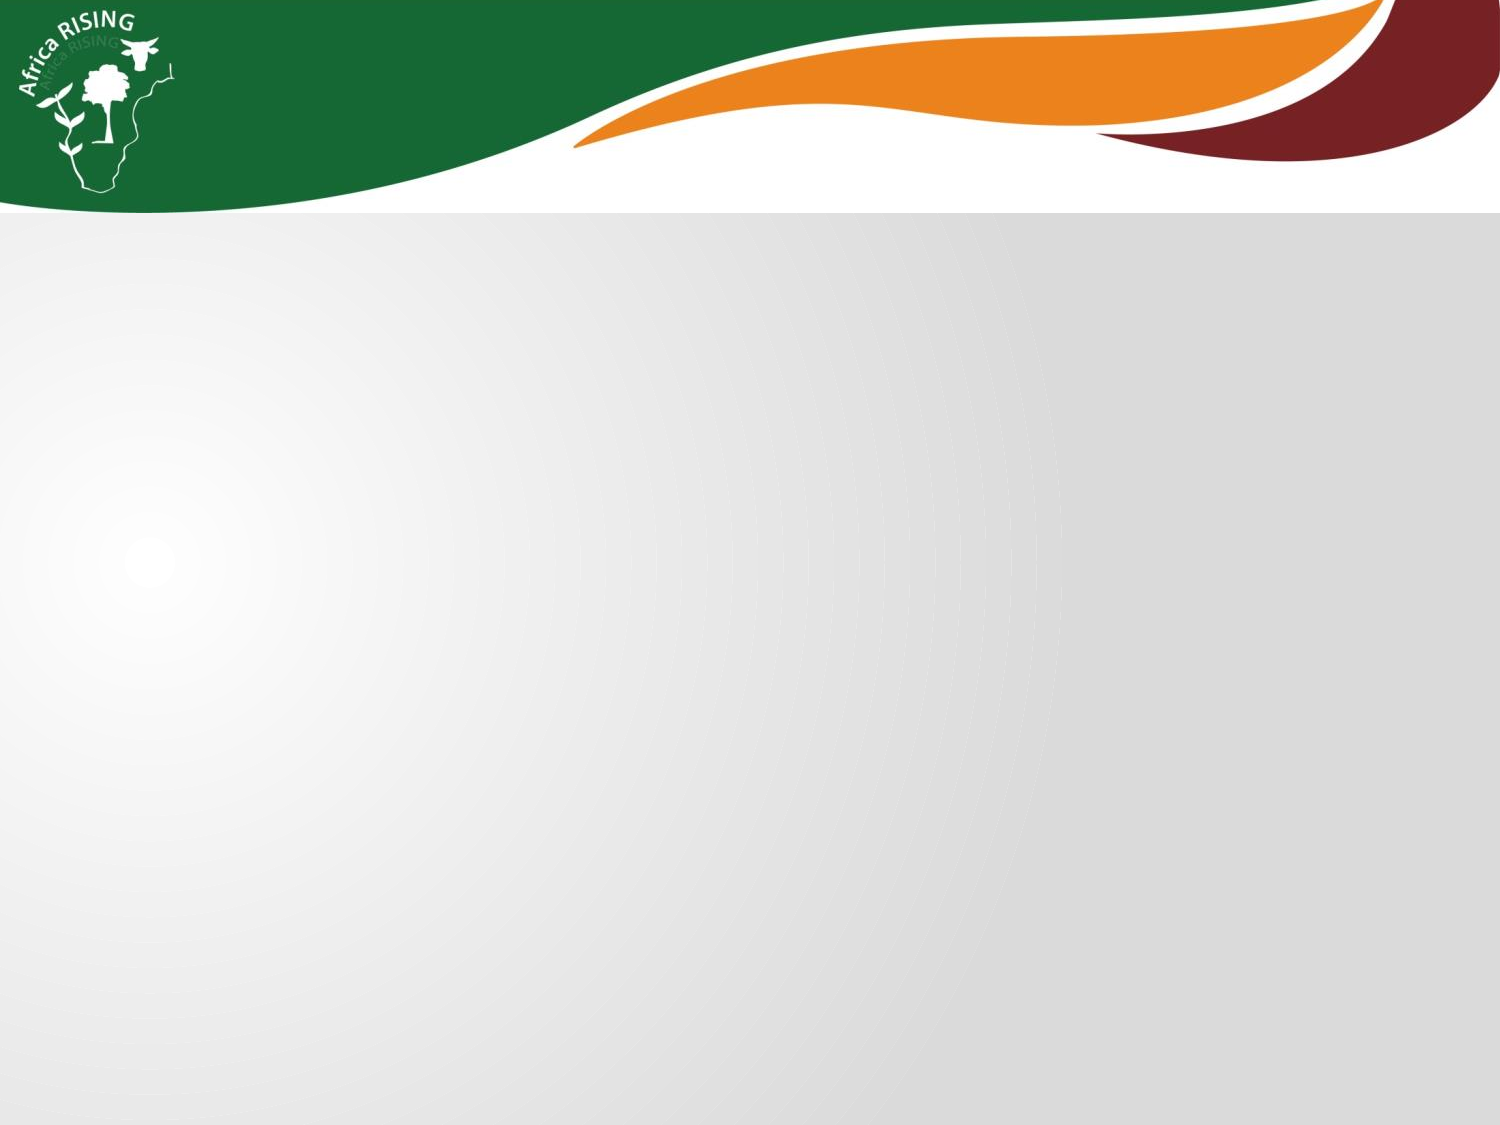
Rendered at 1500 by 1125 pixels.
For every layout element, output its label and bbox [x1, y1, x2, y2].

picture [0, 0, 1500, 213]
